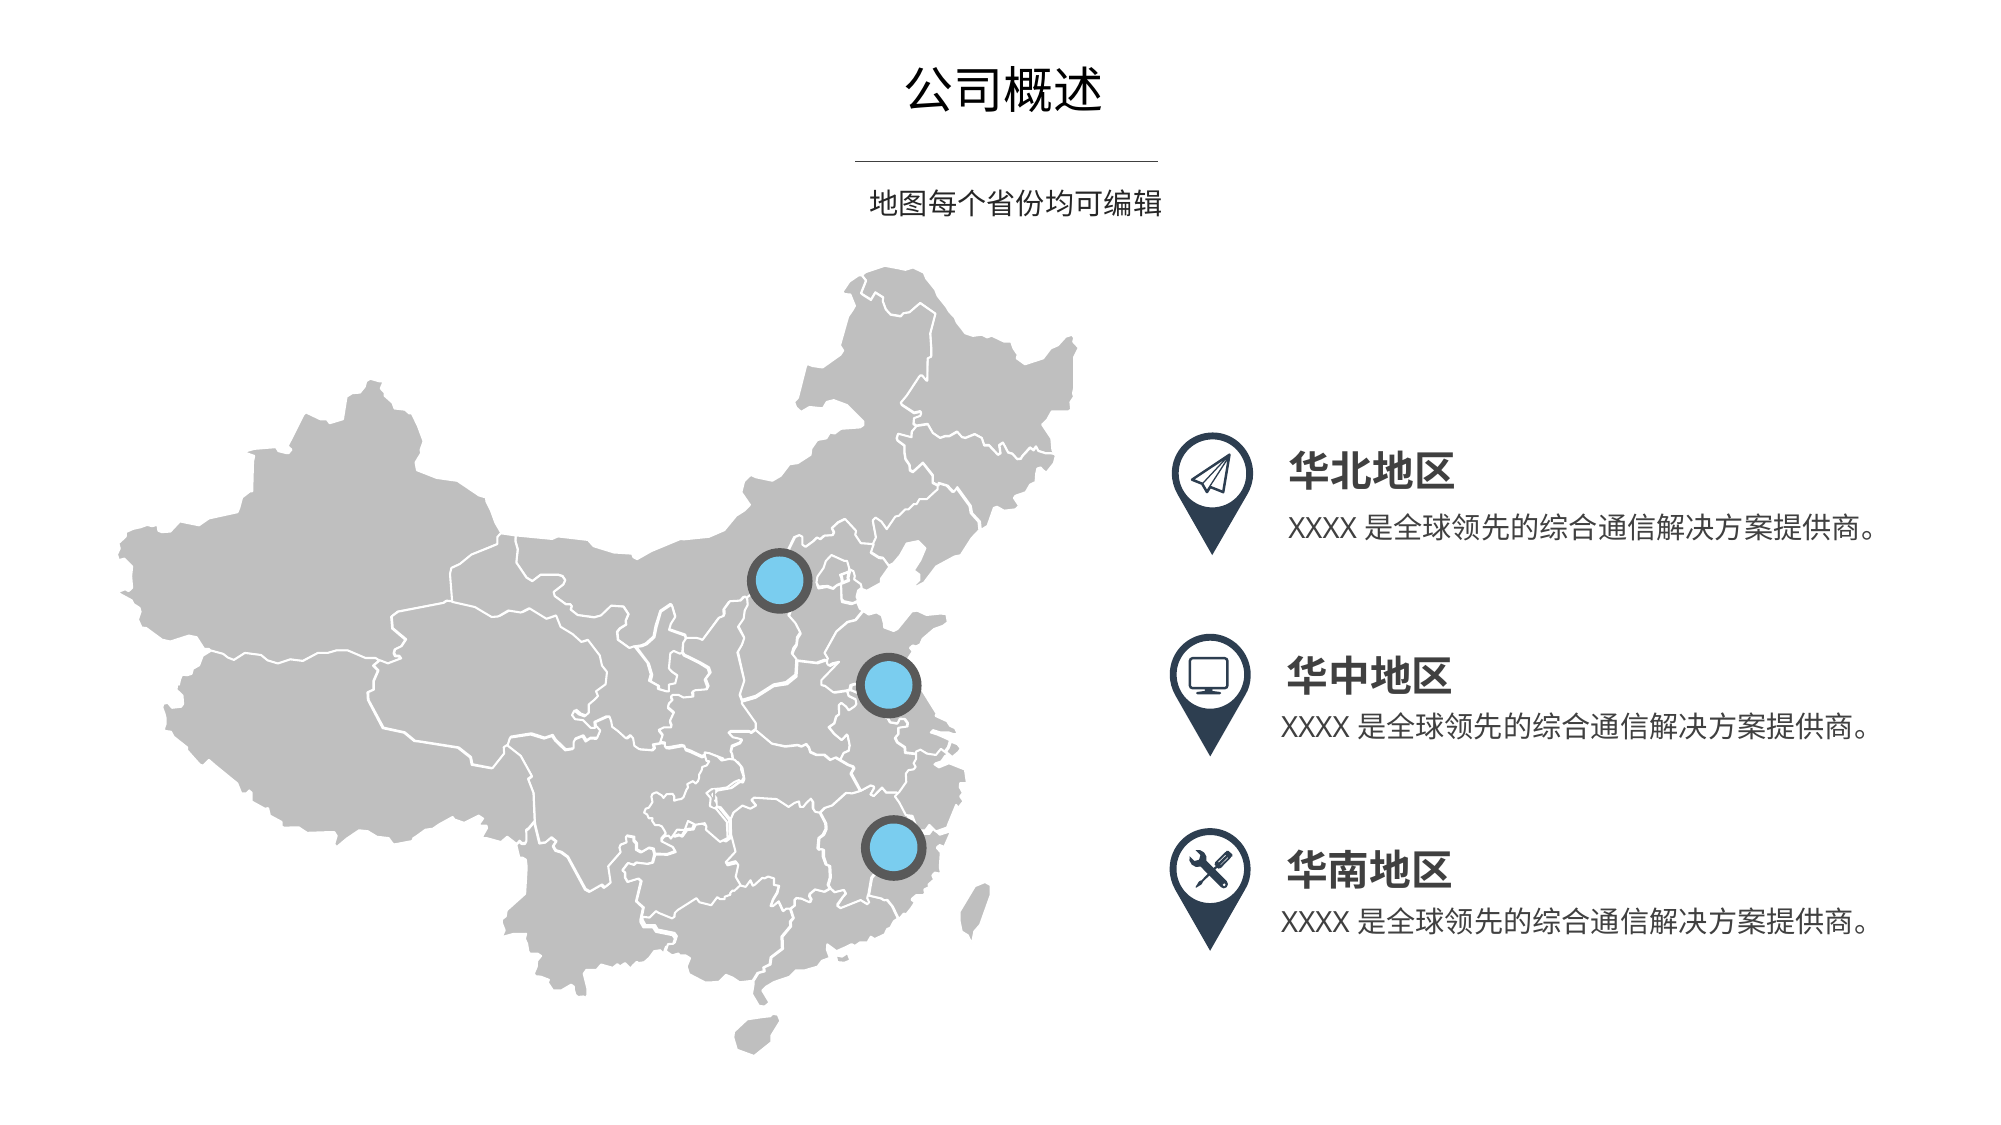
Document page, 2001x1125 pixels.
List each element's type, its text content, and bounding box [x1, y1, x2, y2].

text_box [1171, 432, 1905, 556]
text_box 地图每个省份均可编辑 [855, 177, 1193, 228]
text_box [746, 548, 813, 614]
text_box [1169, 633, 1898, 757]
text_box 公司概述 [888, 50, 1383, 126]
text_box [116, 265, 1079, 1057]
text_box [860, 815, 927, 881]
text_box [1169, 828, 1897, 951]
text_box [855, 652, 922, 719]
